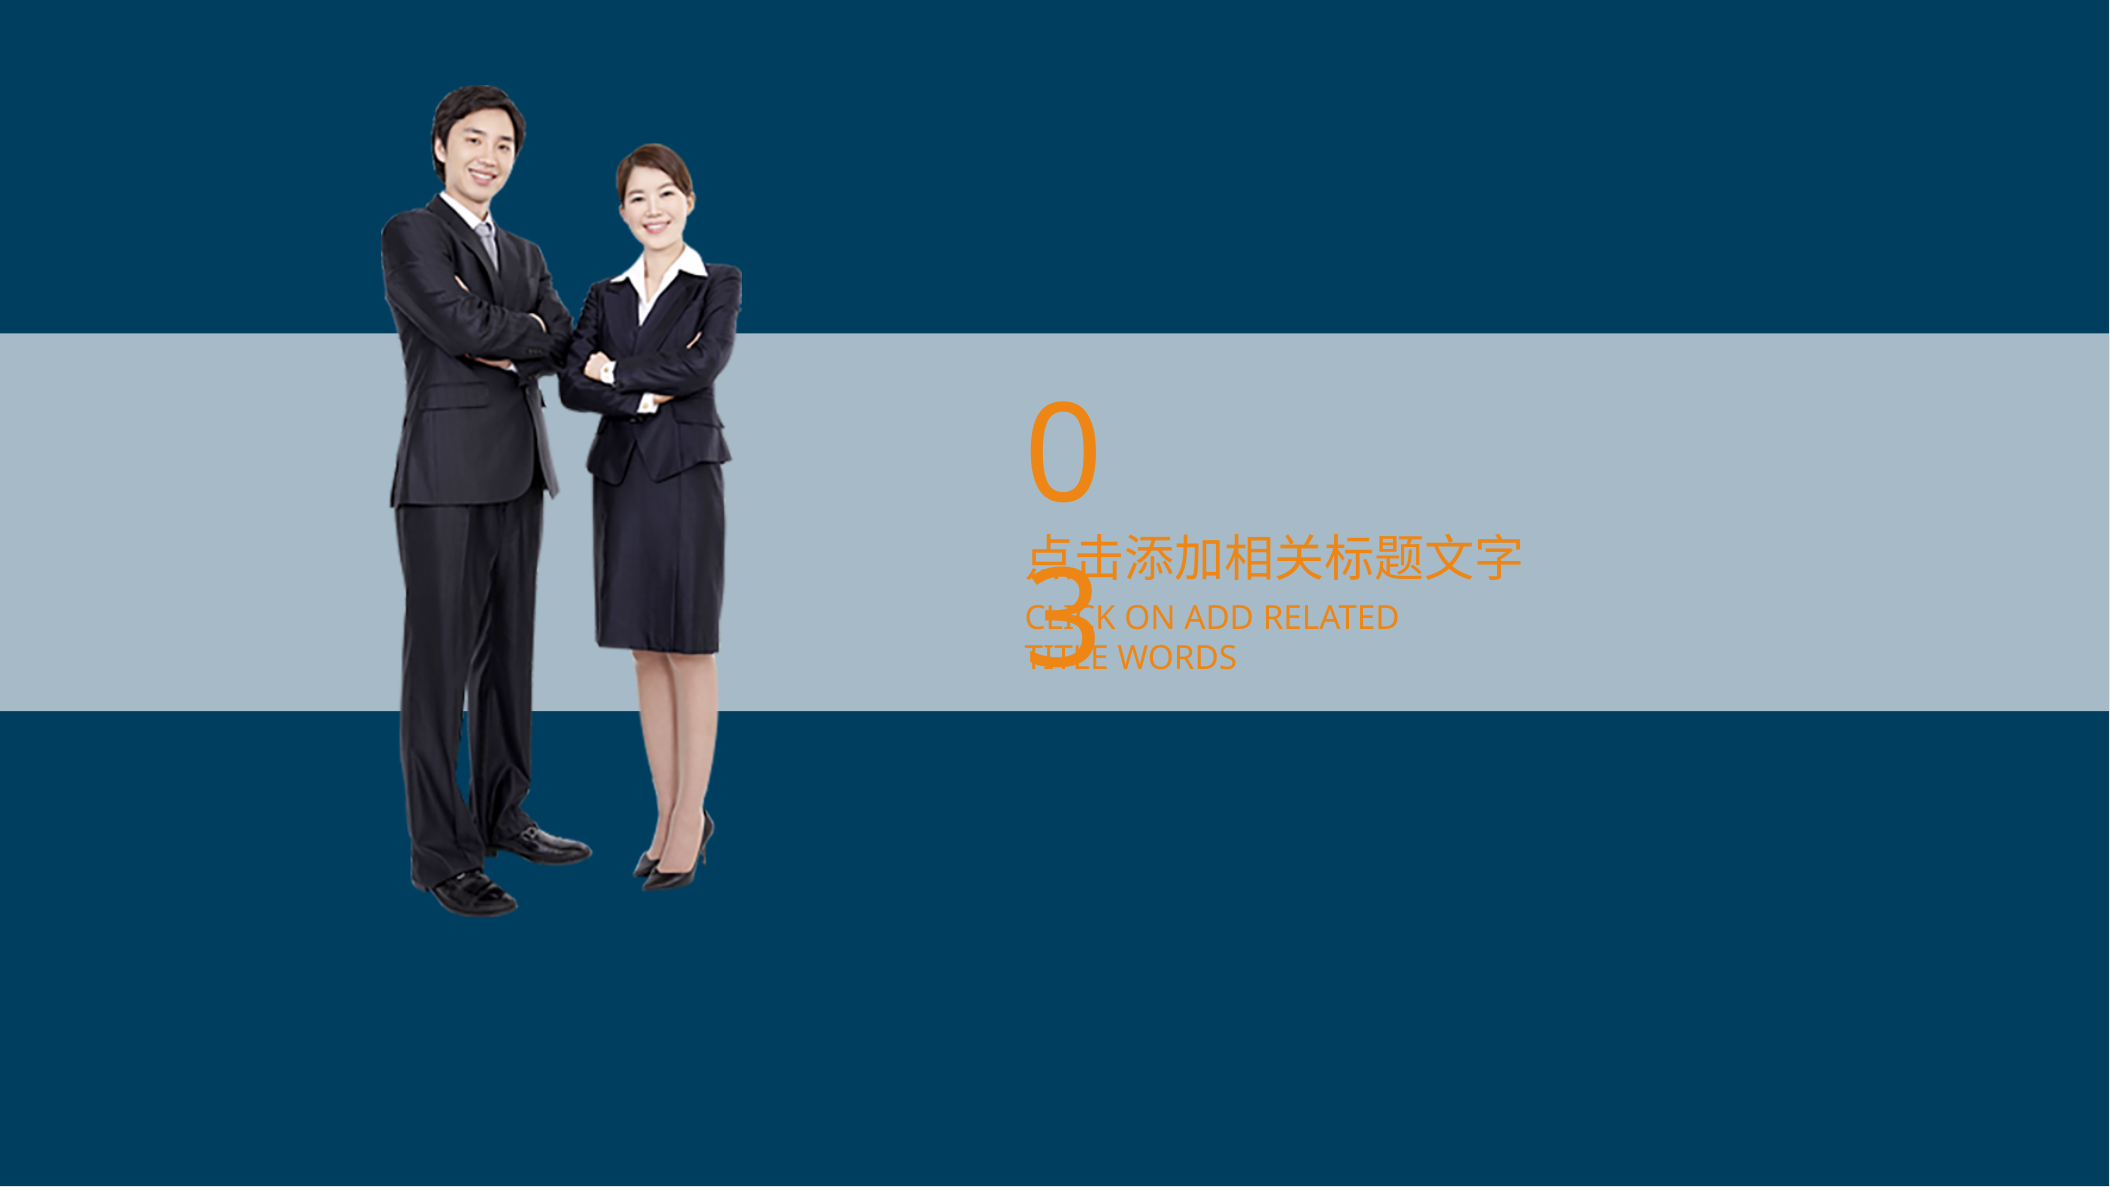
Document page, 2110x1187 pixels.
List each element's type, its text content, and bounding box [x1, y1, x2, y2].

text_box [0, 712, 2110, 1187]
text_box Click on add related title words [1173, 594, 1421, 684]
text_box [742, 332, 2110, 712]
text_box [0, 332, 381, 712]
text_box 点击添加相关标题文字 [1173, 519, 1551, 594]
text_box [0, 0, 2110, 332]
picture [381, 85, 742, 917]
text_box 03 [1009, 356, 1173, 702]
